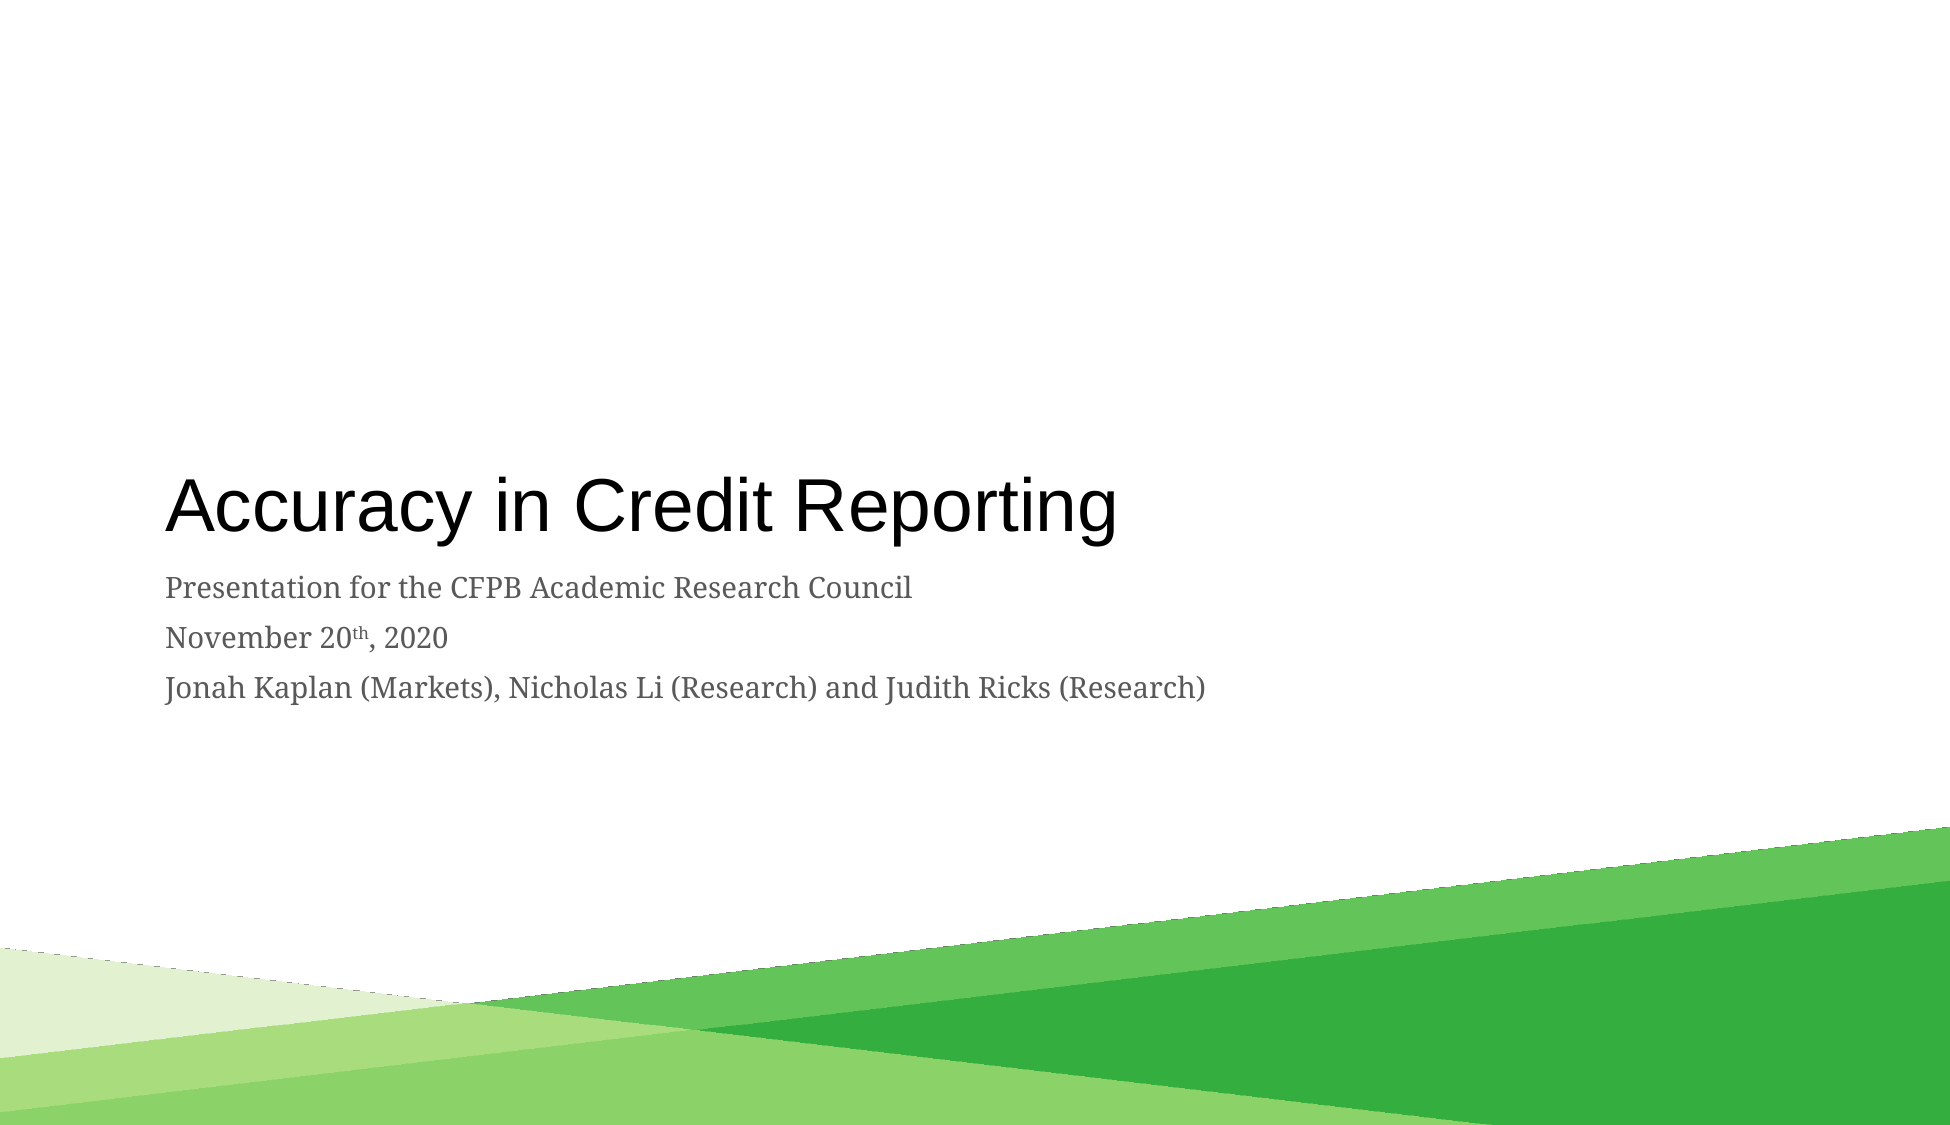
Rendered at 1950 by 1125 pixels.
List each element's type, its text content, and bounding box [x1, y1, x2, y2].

picture [0, 824, 1950, 1125]
subtitle Presentation for the CFPB Academic Research Council November 20th, 2020 Jonah Kaplan (Markets), Nicholas Li (Research) and Judith Ricks (Research) [150, 562, 1800, 713]
title Accuracy in Credit Reporting [150, 262, 1800, 562]
